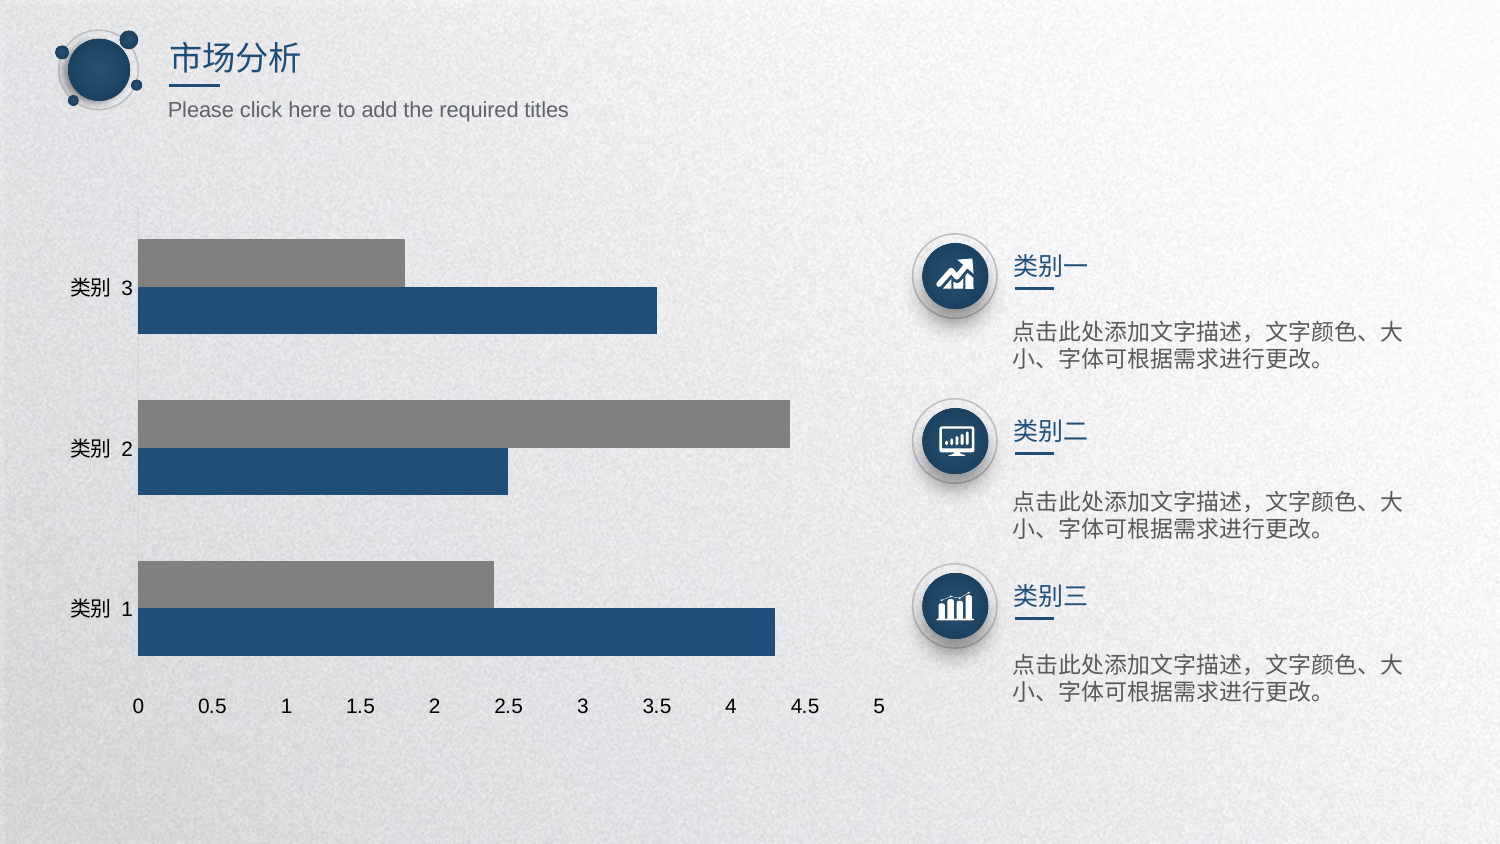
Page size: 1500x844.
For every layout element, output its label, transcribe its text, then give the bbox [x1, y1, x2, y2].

text_box 点击此处添加文字描述，文字颜色、大小、字体可根据需求进行更改。 [998, 310, 1441, 380]
text_box 类别二 [998, 408, 1284, 453]
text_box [912, 233, 998, 319]
text_box 市场分析 [154, 30, 318, 85]
text_box 类别一 [998, 243, 1284, 288]
text_box 类别三 [998, 573, 1284, 618]
text_box 点击此处添加文字描述，文字颜色、大小、字体可根据需求进行更改。 [998, 643, 1441, 713]
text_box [912, 398, 998, 484]
chart [53, 195, 902, 729]
picture [0, 0, 1500, 844]
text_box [912, 563, 998, 649]
text_box Please click here to add the required titles [153, 88, 677, 130]
text_box 点击此处添加文字描述，文字颜色、大小、字体可根据需求进行更改。 [998, 479, 1441, 550]
